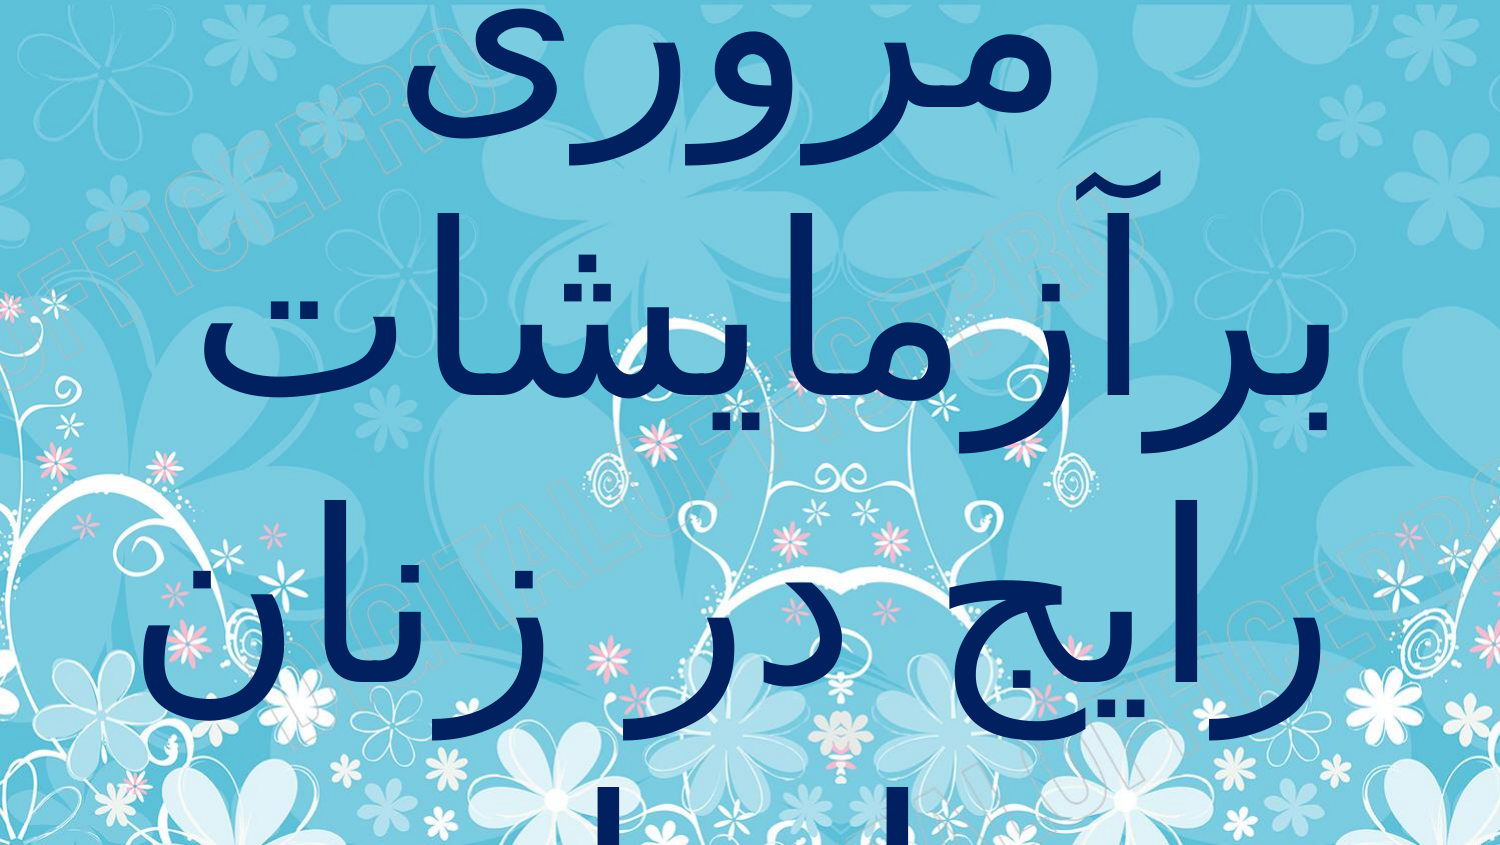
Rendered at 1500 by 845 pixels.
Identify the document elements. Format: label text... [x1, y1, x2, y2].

picture [0, 0, 1500, 845]
subtitle [75, 572, 1213, 648]
title مروری برآزمایشات رایج در زنان باردار [29, 97, 1436, 789]
